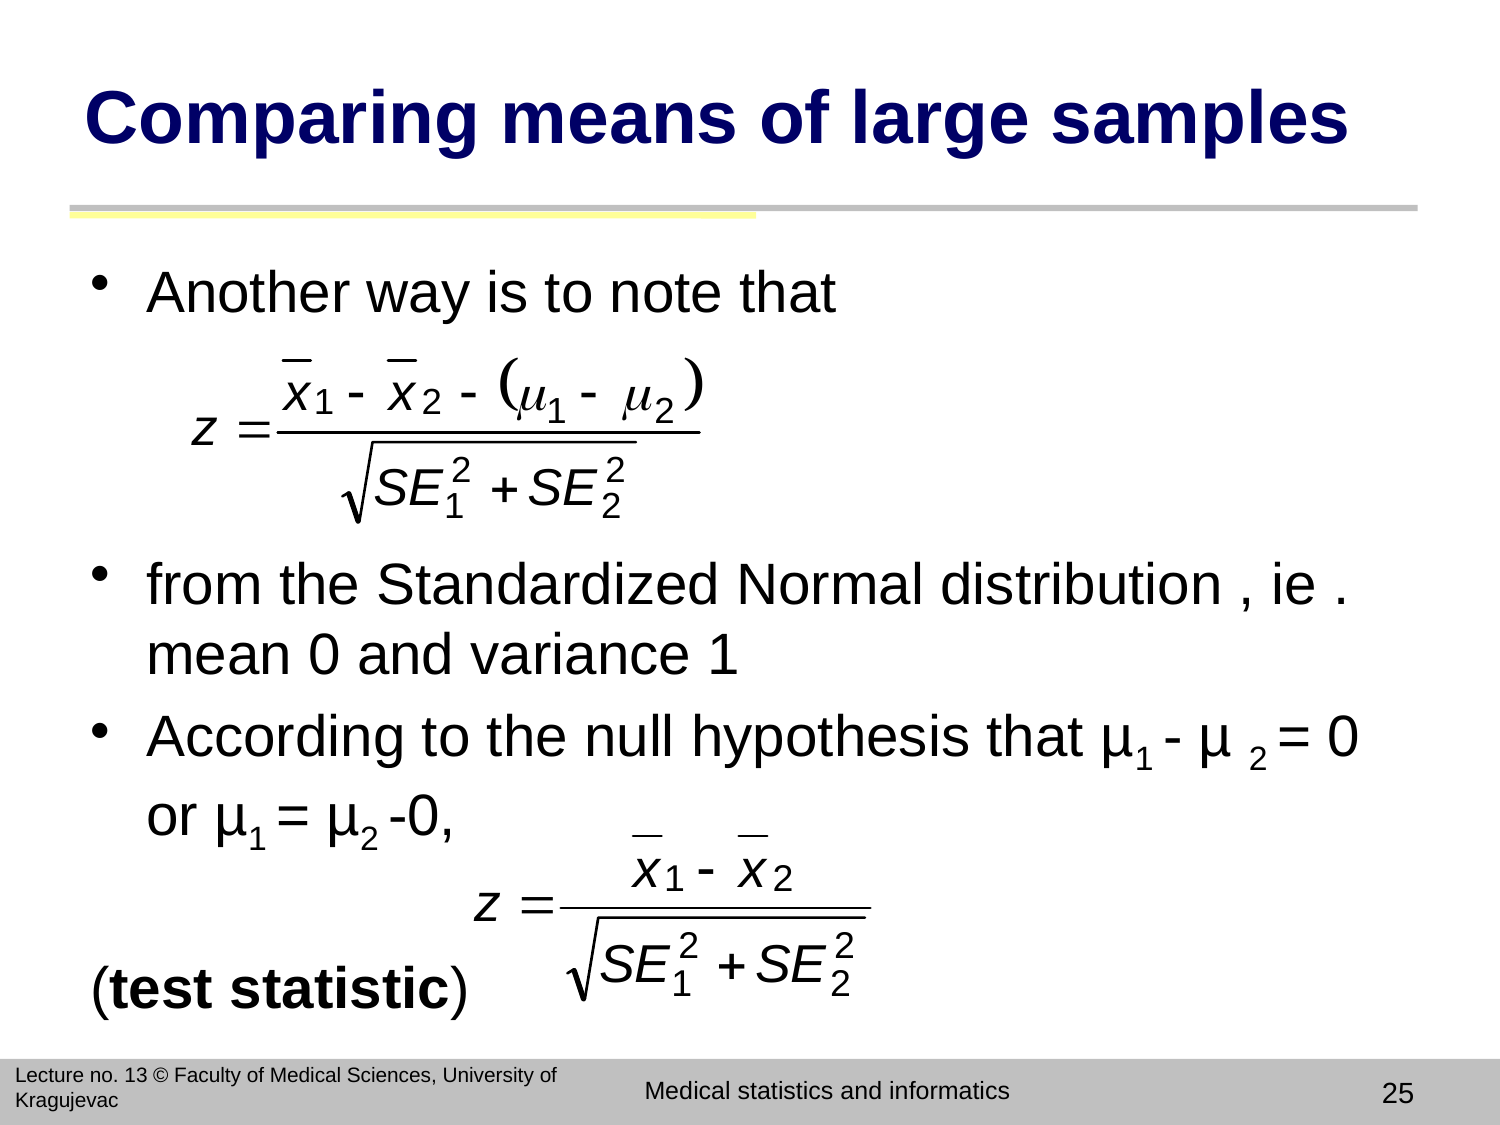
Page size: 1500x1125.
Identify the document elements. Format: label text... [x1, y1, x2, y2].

slide_number 25 [1164, 1066, 1430, 1125]
footer Medical statistics and informatics [512, 1066, 1144, 1125]
list Another way is to note that from the Standardized Normal distribution , ie . mean 0 and variance 1 According to the null hypothesis that µ1 - µ 2 = 0 or µ1 = µ2 -0, (test statistic) [74, 525, 1426, 1023]
list Another way is to note that from the Standardized Normal distribution , ie . mean 0 and variance 1 According to the null hypothesis that µ1 - µ 2 = 0 or µ1 = µ2 -0, (test statistic) [74, 246, 1426, 524]
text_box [464, 819, 884, 1018]
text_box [181, 346, 712, 539]
slide_number Lecture no. 13 © Faculty of Medical Sciences, University of Kragujevac [0, 1053, 629, 1108]
title Comparing means of large samples [69, 19, 1426, 208]
